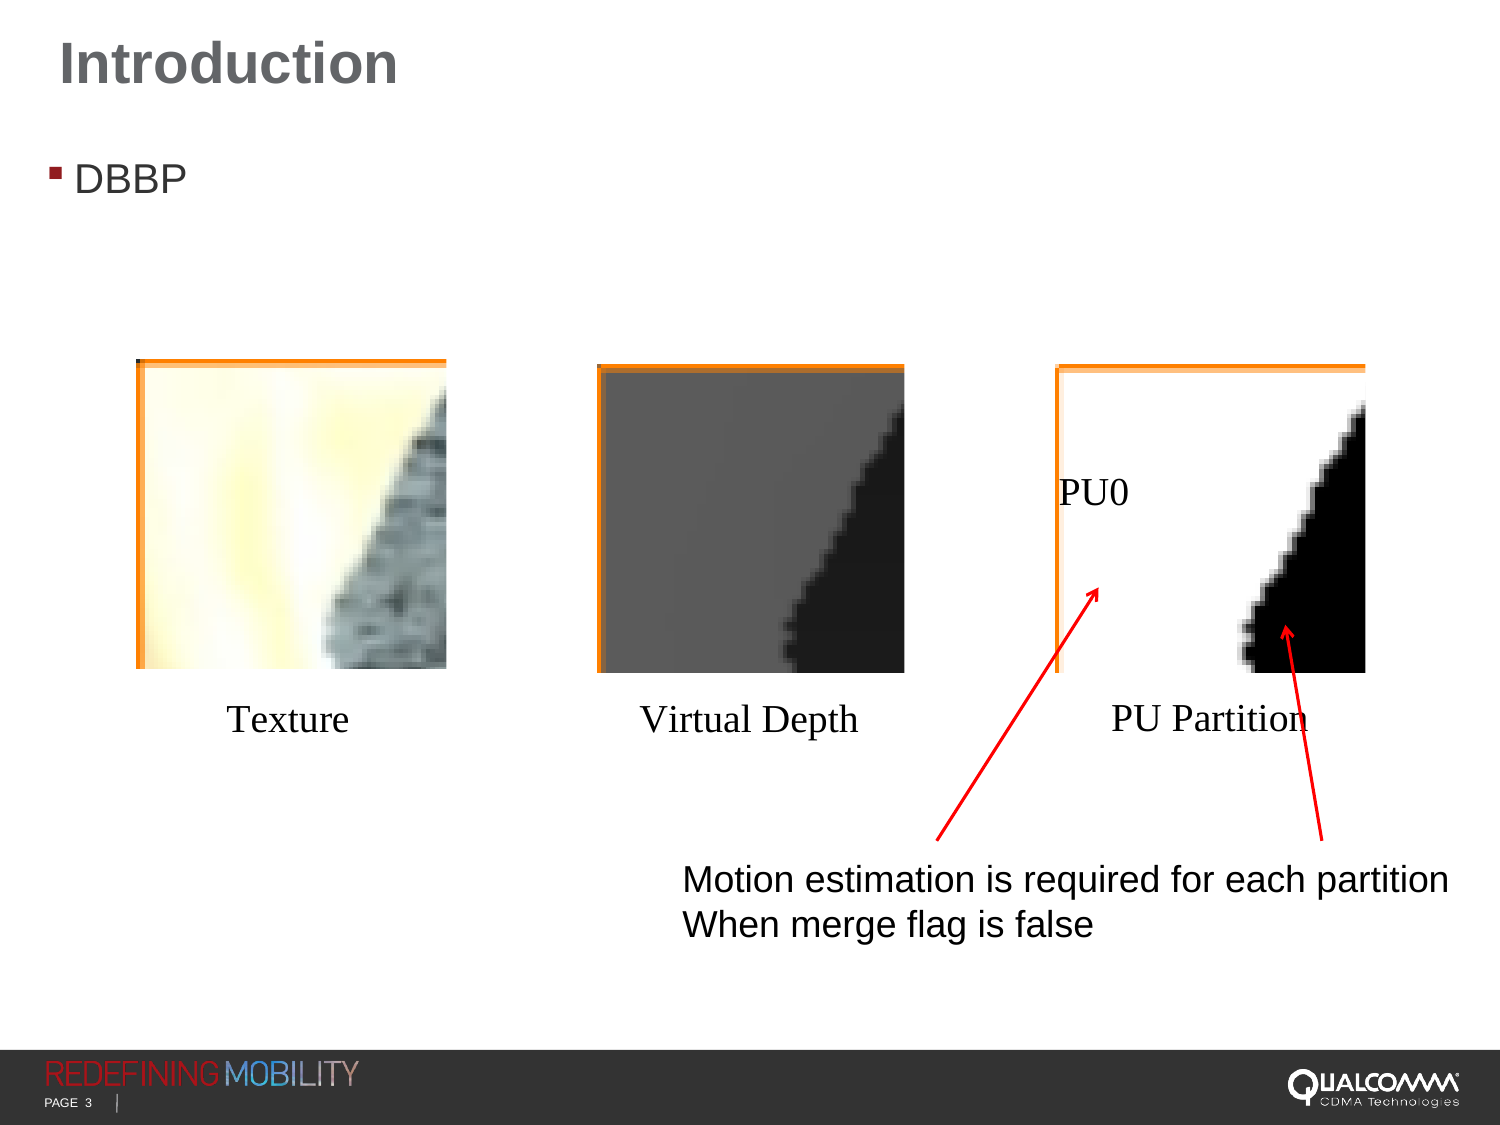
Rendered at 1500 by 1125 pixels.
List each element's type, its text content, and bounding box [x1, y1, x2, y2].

list DBBP [30, 148, 1469, 1021]
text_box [127, 350, 1373, 750]
text_box [0, 1, 1500, 75]
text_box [1285, 624, 1323, 842]
title Introduction [44, 75, 1483, 113]
text_box Motion estimation is required for each partition When merge flag is false [667, 847, 1465, 953]
picture [1278, 1058, 1478, 1114]
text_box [936, 587, 1099, 842]
picture [31, 1049, 369, 1098]
